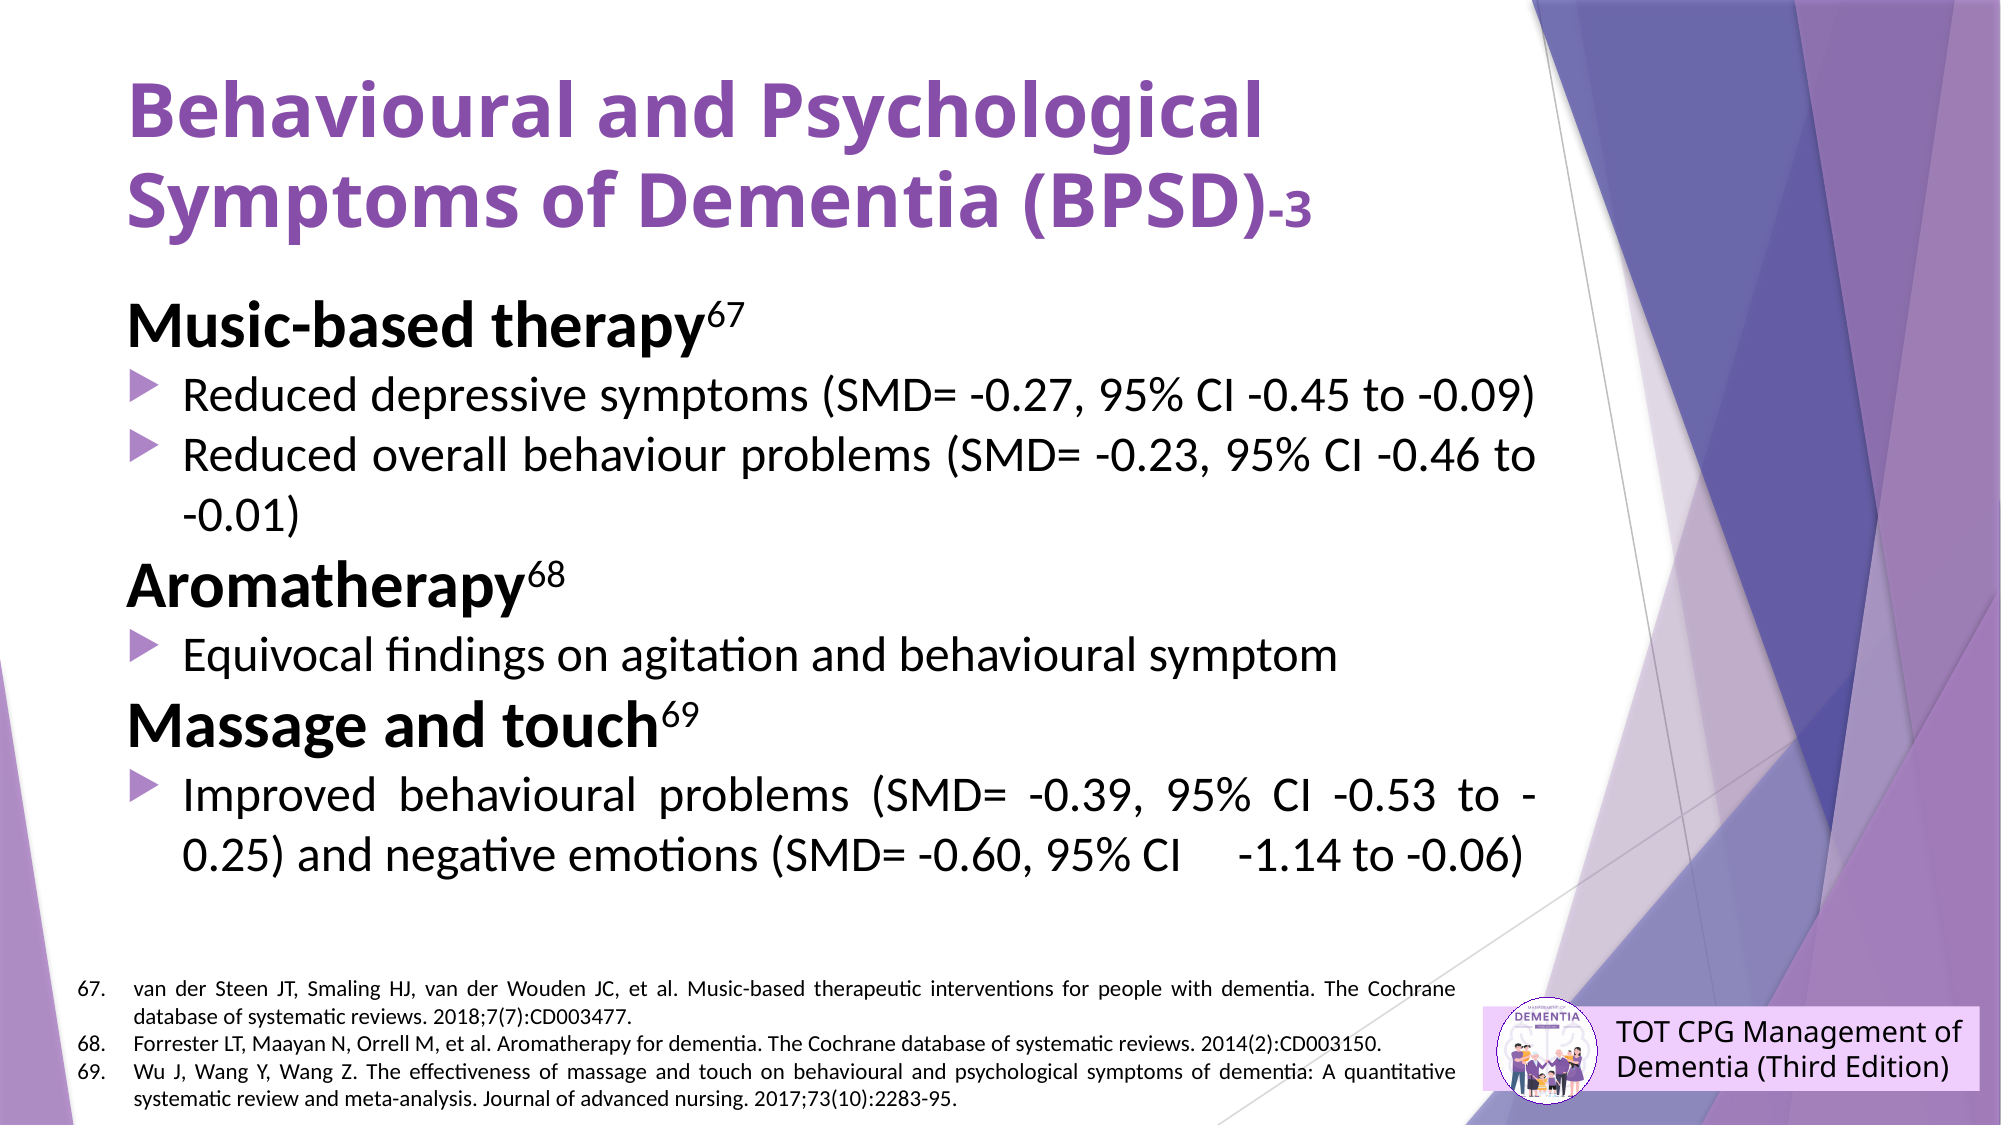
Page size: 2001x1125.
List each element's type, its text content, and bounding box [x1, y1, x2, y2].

text_box van der Steen JT, Smaling HJ, van der Wouden JC, et al. Music-based therapeutic interventions for people with dementia. The Cochrane database of systematic reviews. 2018;7(7):CD003477. Forrester LT, Maayan N, Orrell M, et al. Aromatherapy for dementia. The Cochrane database of systematic reviews. 2014(2):CD003150. Wu J, Wang Y, Wang Z. The effectiveness of massage and touch on behavioural and psychological symptoms of dementia: A quantitative systematic review and meta-analysis. Journal of advanced nursing. 2017;73(10):2283-95. [62, 966, 1473, 1119]
list Music-based therapy67 Reduced depressive symptoms (SMD= -0.27, 95% CI -0.45 to -0.09) Reduced overall behaviour problems (SMD= -0.23, 95% CI -0.46 to -0.01) Aromatherapy68 Equivocal findings on agitation and behavioural symptom Massage and touch69 Improved behavioural problems (SMD= -0.39, 95% CI -0.53 to -0.25) and negative emotions (SMD= -0.60, 95% CI -1.14 to -0.06) [111, 273, 1553, 986]
title Behavioural and Psychological Symptoms of Dementia (BPSD)-3 [111, 55, 1598, 265]
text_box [1482, 996, 1981, 1105]
